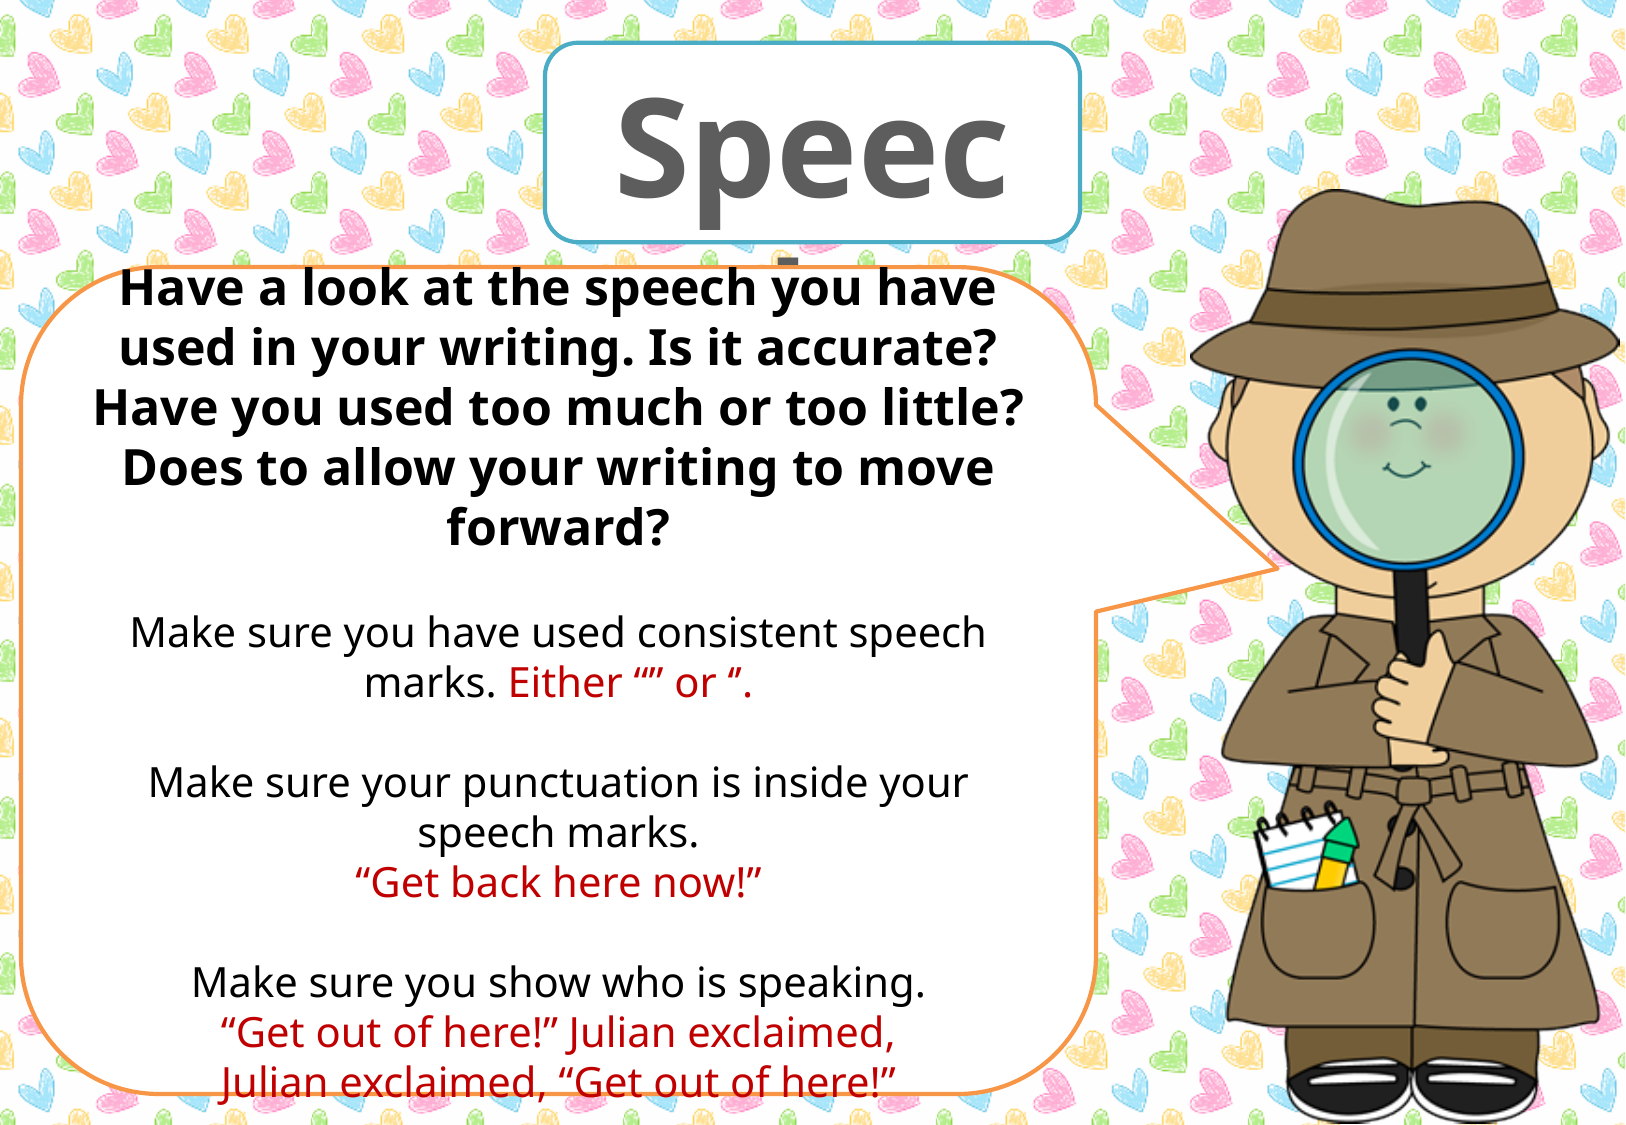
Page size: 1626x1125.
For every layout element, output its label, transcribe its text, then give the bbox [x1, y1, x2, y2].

text_box Speech [542, 40, 1083, 245]
text_box Have a look at the speech you have used in your writing. Is it accurate? Have you used too much or too little? Does to allow your writing to move forward? Make sure you have used consistent speech marks. Either “” or ‘’. Make sure your punctuation is inside your speech marks. “Get back here now!” Make sure you show who is speaking. “Get out of here!” Julian exclaimed, Julian exclaimed, “Get out of here!” [18, 264, 1185, 1097]
picture [0, 0, 1626, 1125]
